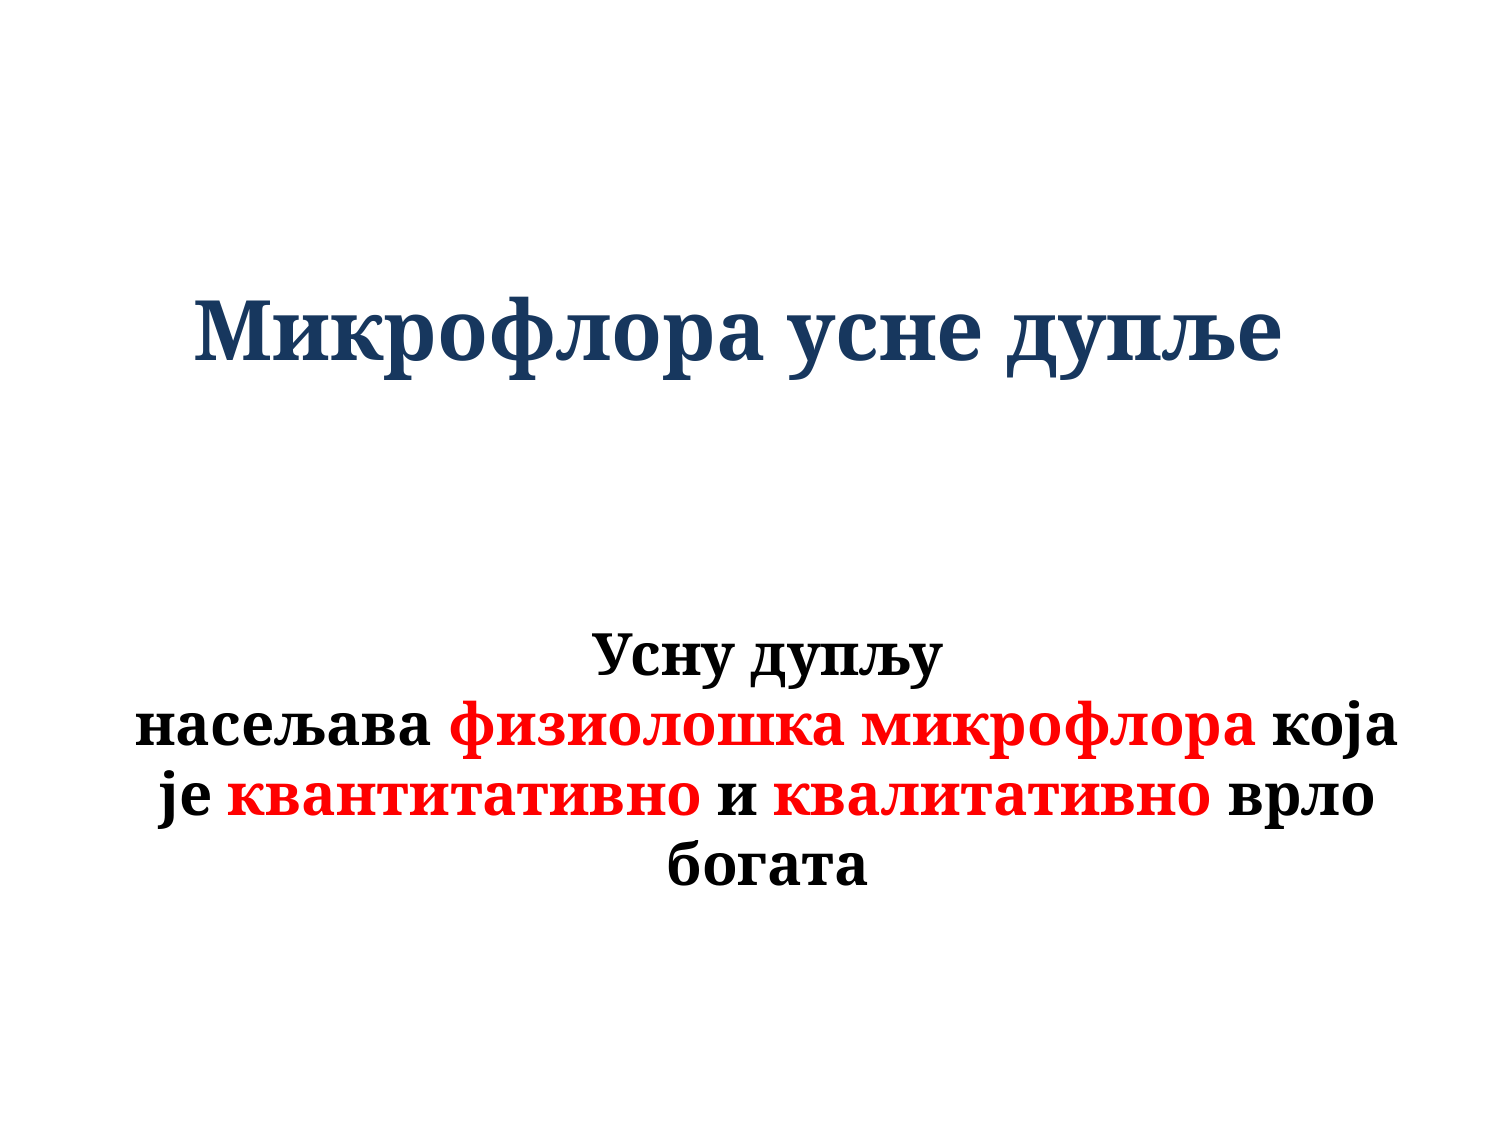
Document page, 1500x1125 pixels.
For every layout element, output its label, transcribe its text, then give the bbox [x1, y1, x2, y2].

list Микрофлора усне дупље [111, 255, 1388, 502]
title Усну дупљу насељава физиолошка микрофлора која је квантитативно и квалитативно врло богата [88, 609, 1448, 929]
